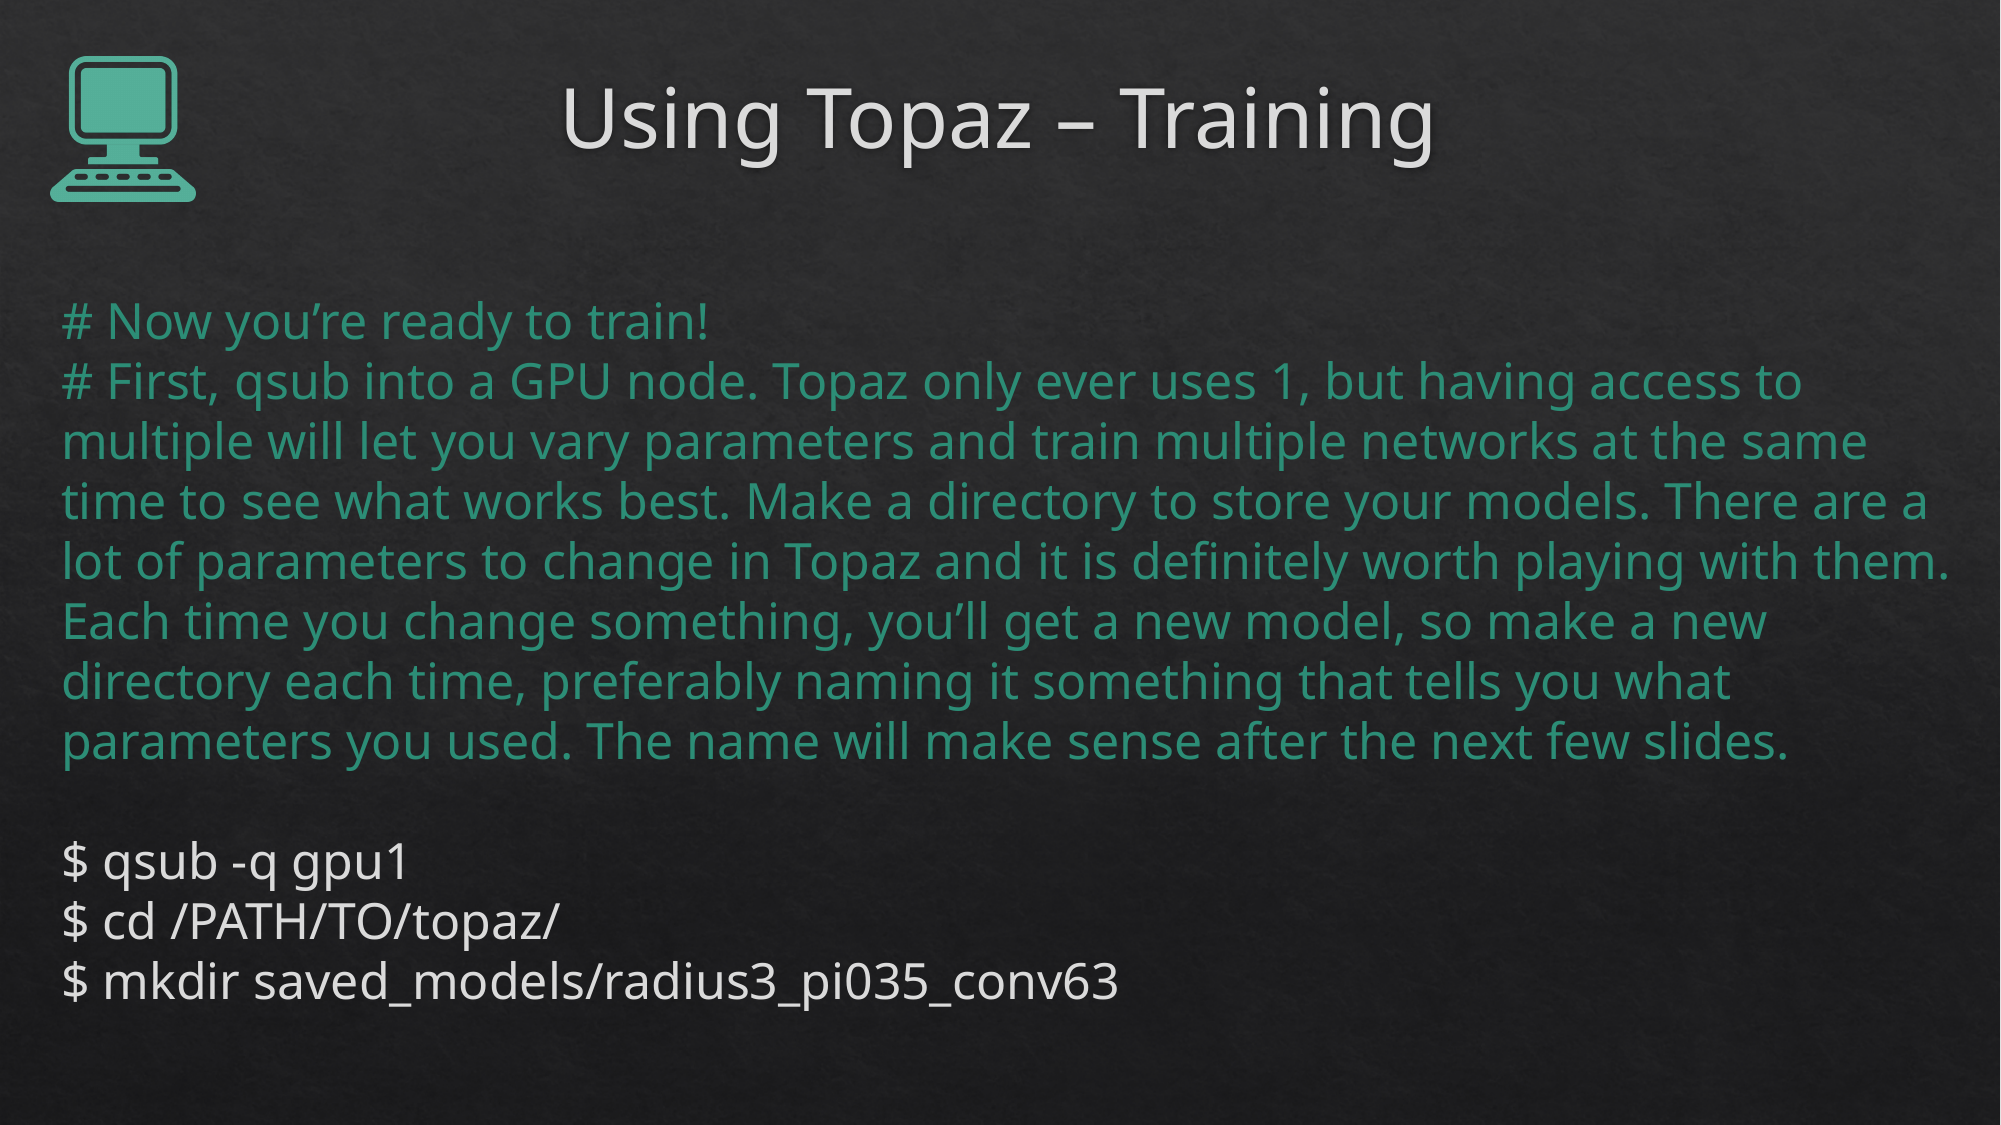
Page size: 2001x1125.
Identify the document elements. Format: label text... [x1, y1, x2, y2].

picture [49, 56, 196, 202]
text_box # Now you’re ready to train! # First, qsub into a GPU node. Topaz only ever uses 1, but having access to multiple will let you vary parameters and train multiple networks at the same time to see what works best. Make a directory to store your models. There are a lot of parameters to change in Topaz and it is definitely worth playing with them. Each time you change something, you’ll get a new model, so make a new directory each time, preferably naming it something that tells you what parameters you used. The name will make sense after the next few slides. $ qsub -q gpu1 $ cd /PATH/TO/topaz/ $ mkdir saved_models/radius3_pi035_conv63 [46, 282, 2000, 1017]
title Using Topaz – Training [149, 35, 1849, 195]
